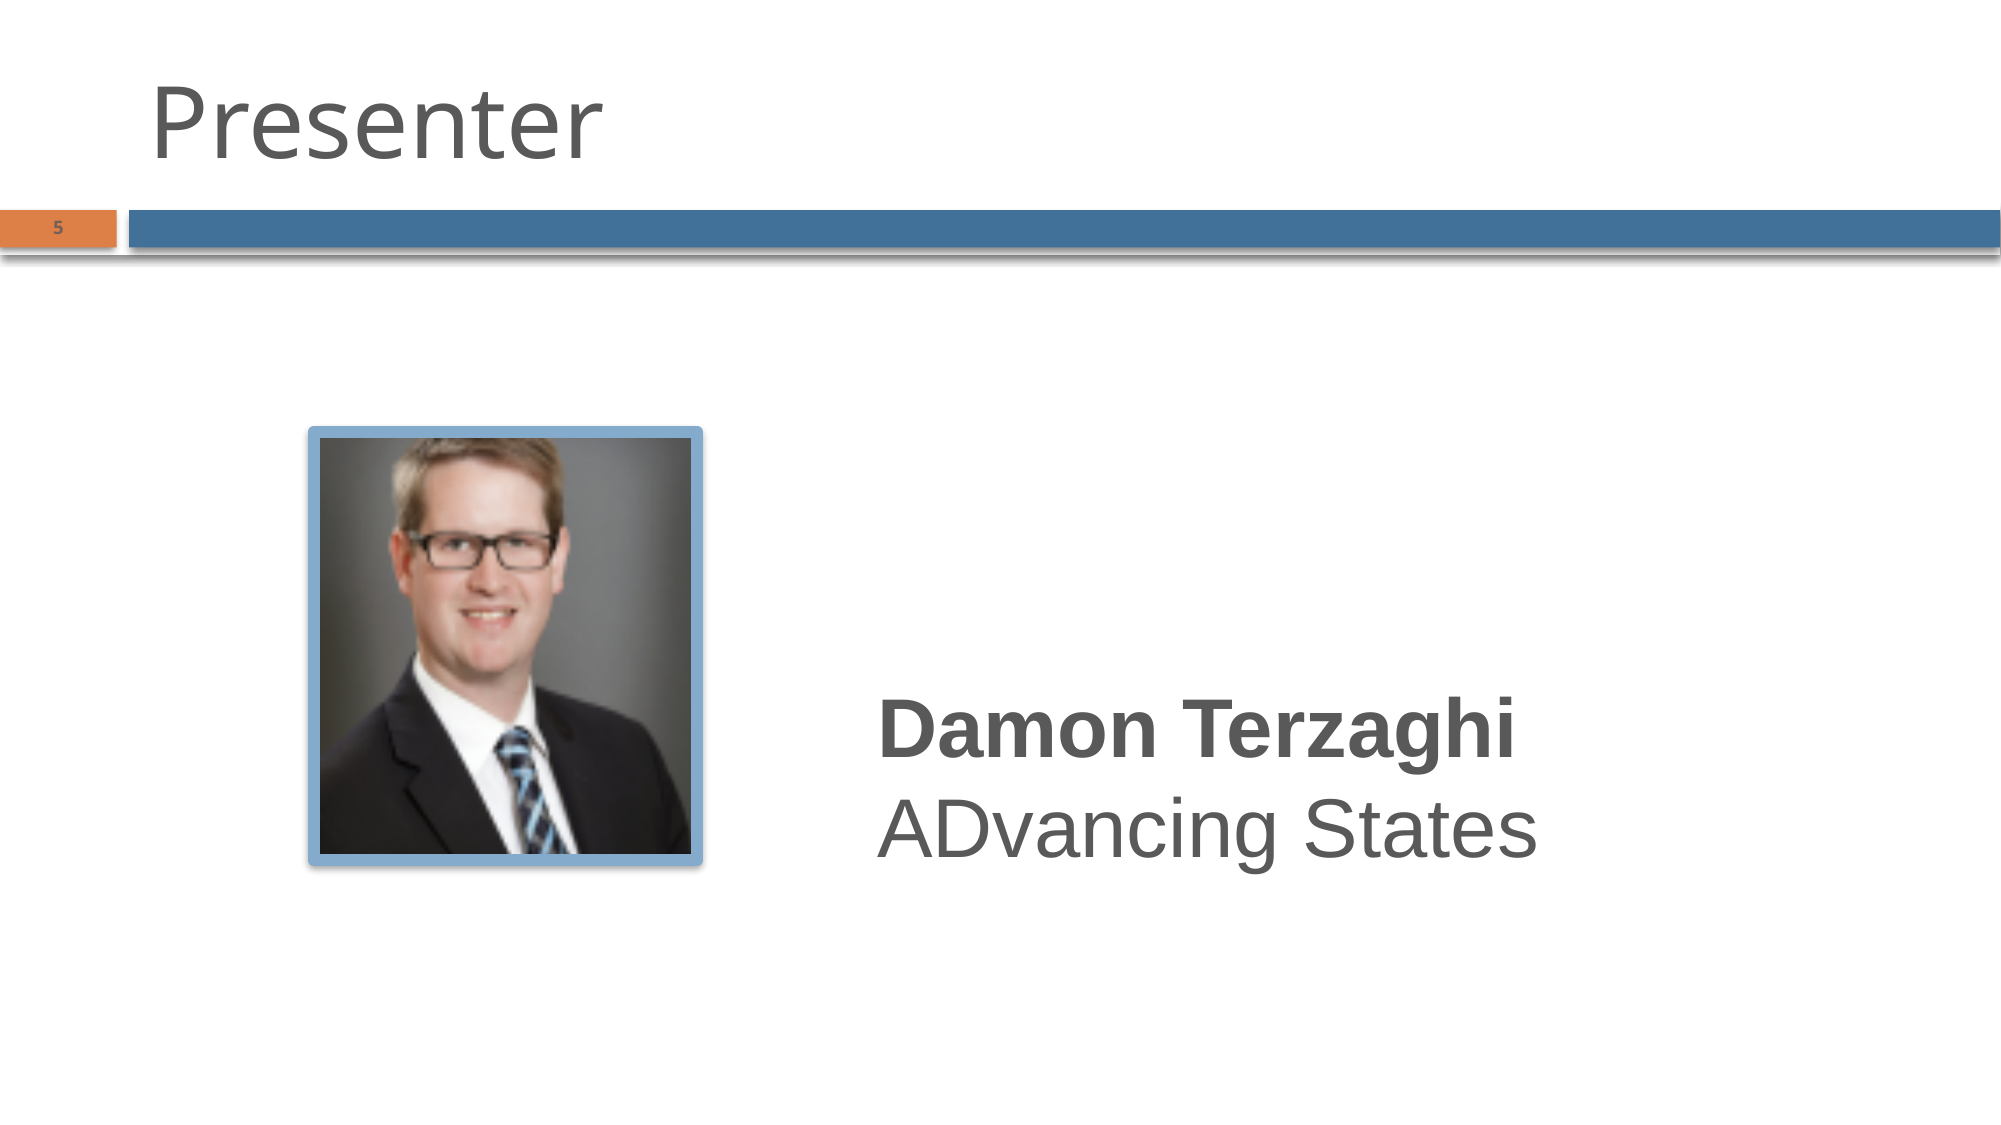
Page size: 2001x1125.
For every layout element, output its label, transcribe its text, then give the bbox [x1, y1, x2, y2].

slide_number 5 [0, 208, 117, 249]
text_box [313, 431, 698, 861]
title Presenter [133, 37, 1918, 200]
text_box Damon Terzaghi ADvancing States [862, 666, 1638, 882]
